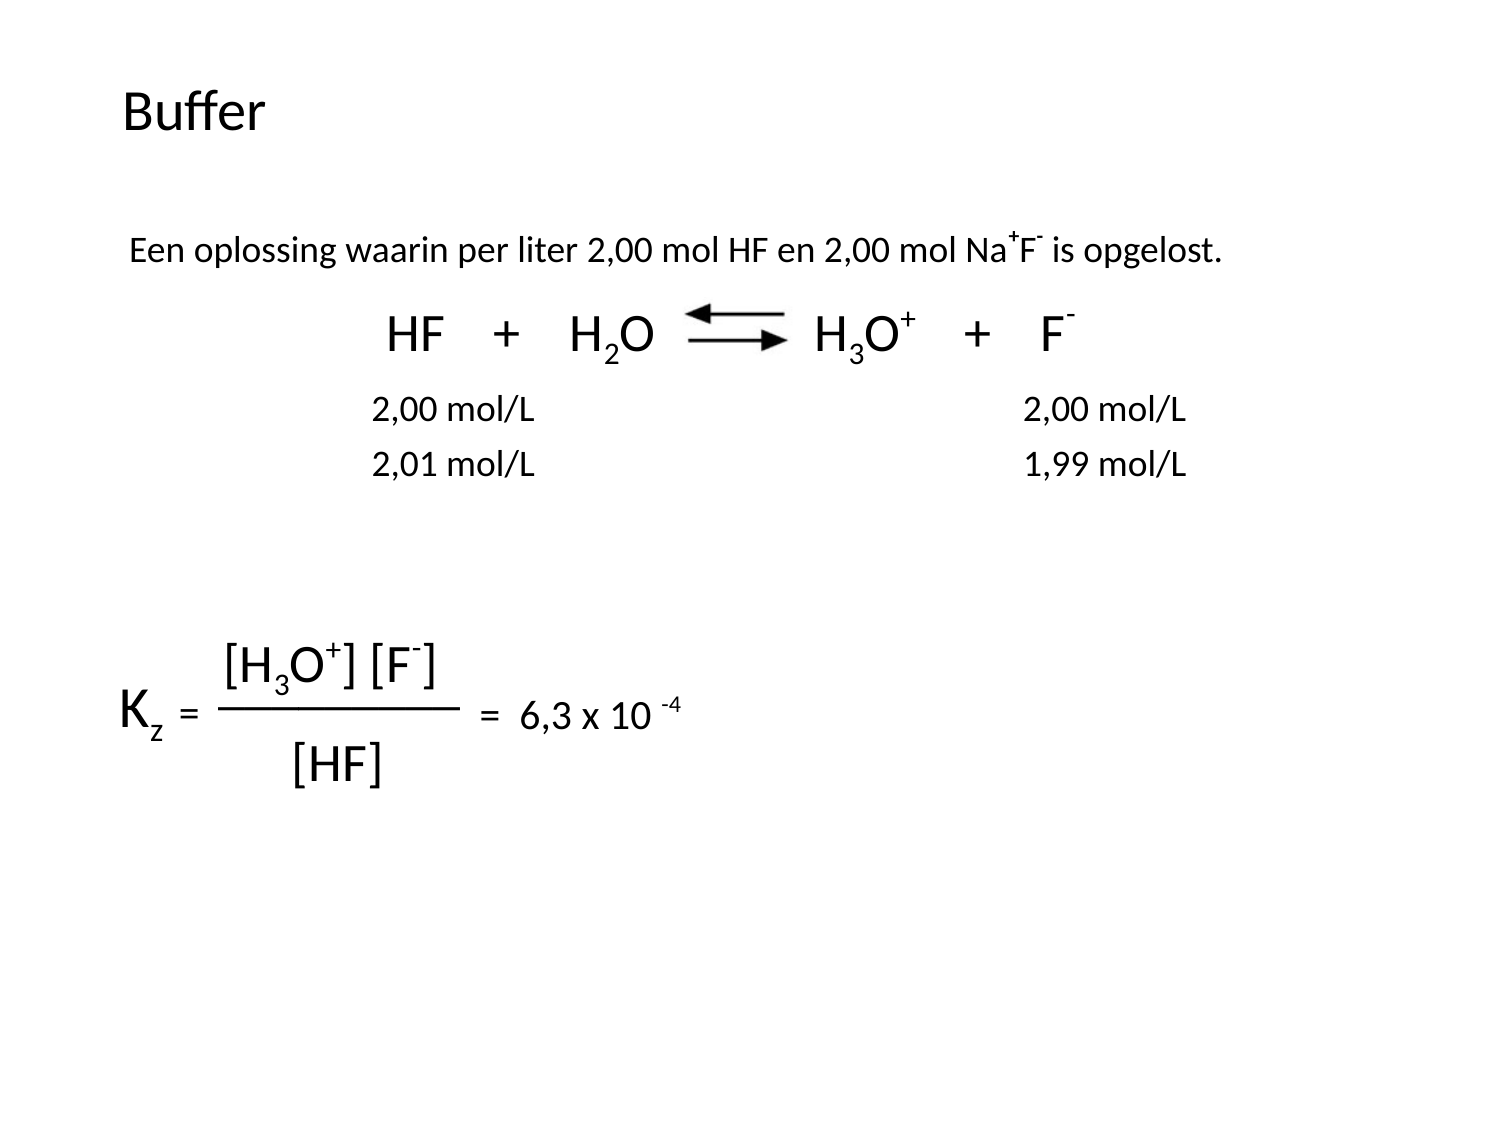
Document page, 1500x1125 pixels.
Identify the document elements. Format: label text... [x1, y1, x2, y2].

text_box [322, 285, 1500, 480]
text_box Een buffer is bijvoorbeeld: Een oplossing waarin per liter 2,00 mol HF en 2,00 mol Na+F- is opgelost. [114, 169, 1239, 468]
text_box Buffer [108, 64, 282, 150]
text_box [37, 619, 893, 792]
